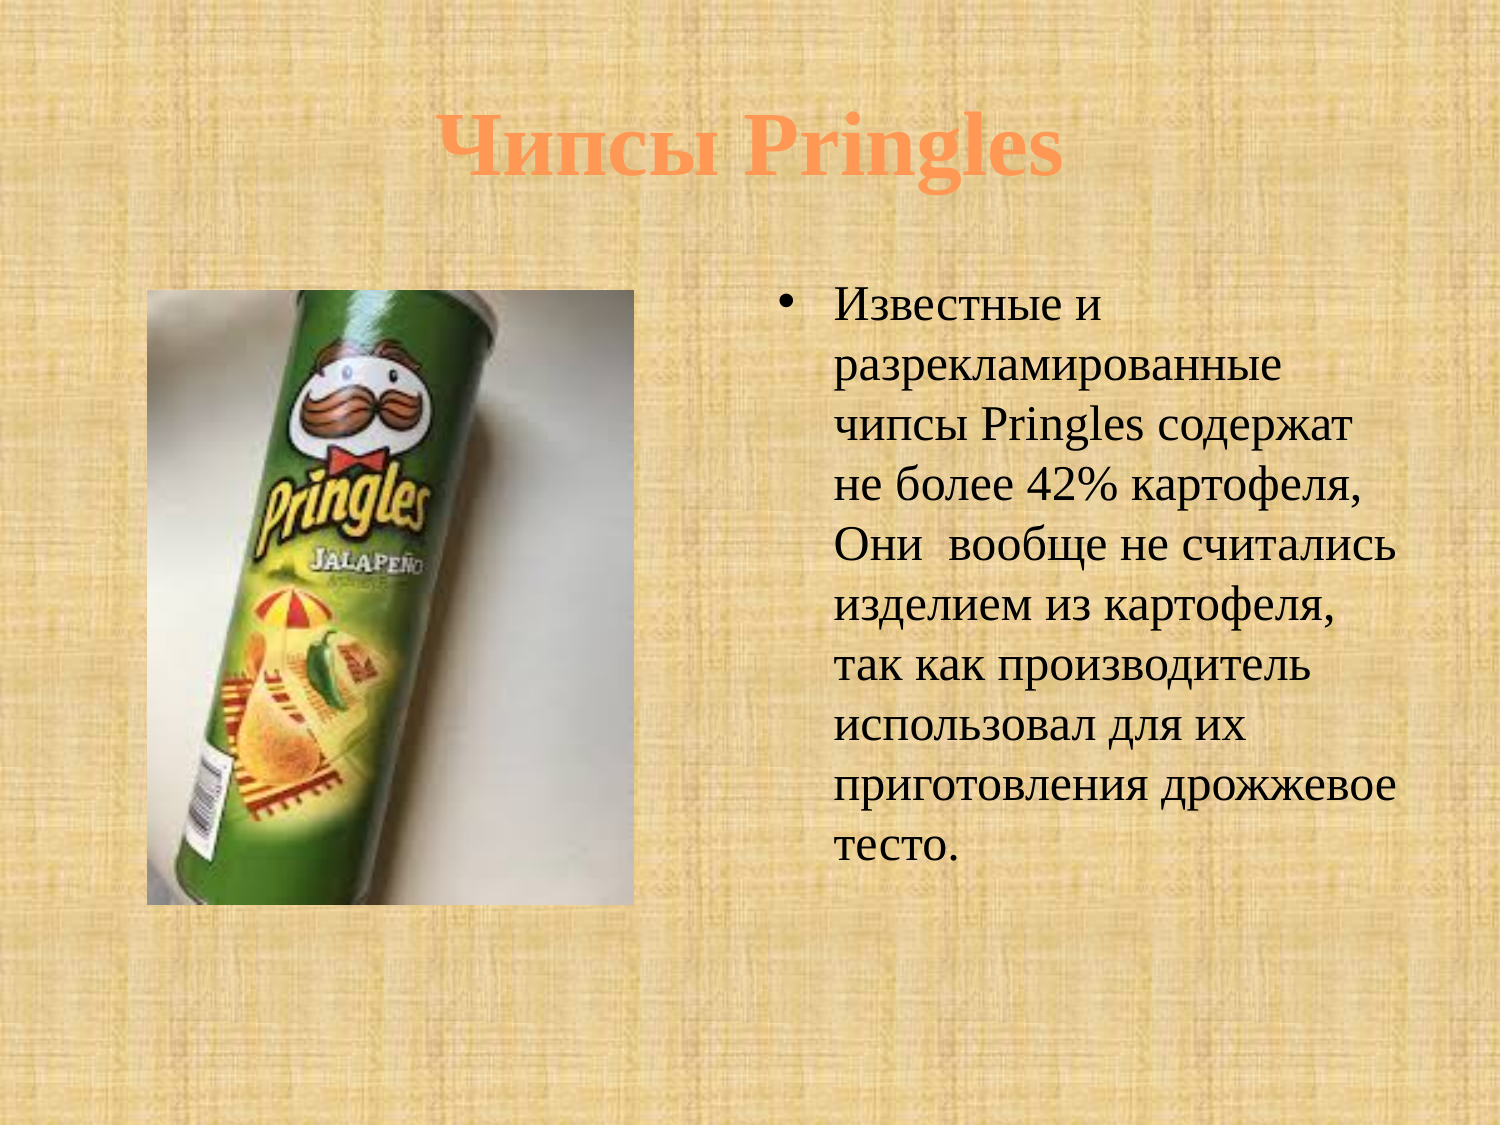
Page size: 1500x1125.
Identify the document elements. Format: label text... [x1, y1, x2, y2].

picture [0, 0, 1500, 1125]
list Известные и разрекламированные чипсы Pringles содержат не более 42% картофеля, Они вообще не считались изделием из картофеля, так как производитель использовал для их приготовления дрожжевое тесто. [762, 262, 1425, 1005]
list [147, 290, 634, 906]
title Чипсы Pringles [75, 45, 1425, 233]
